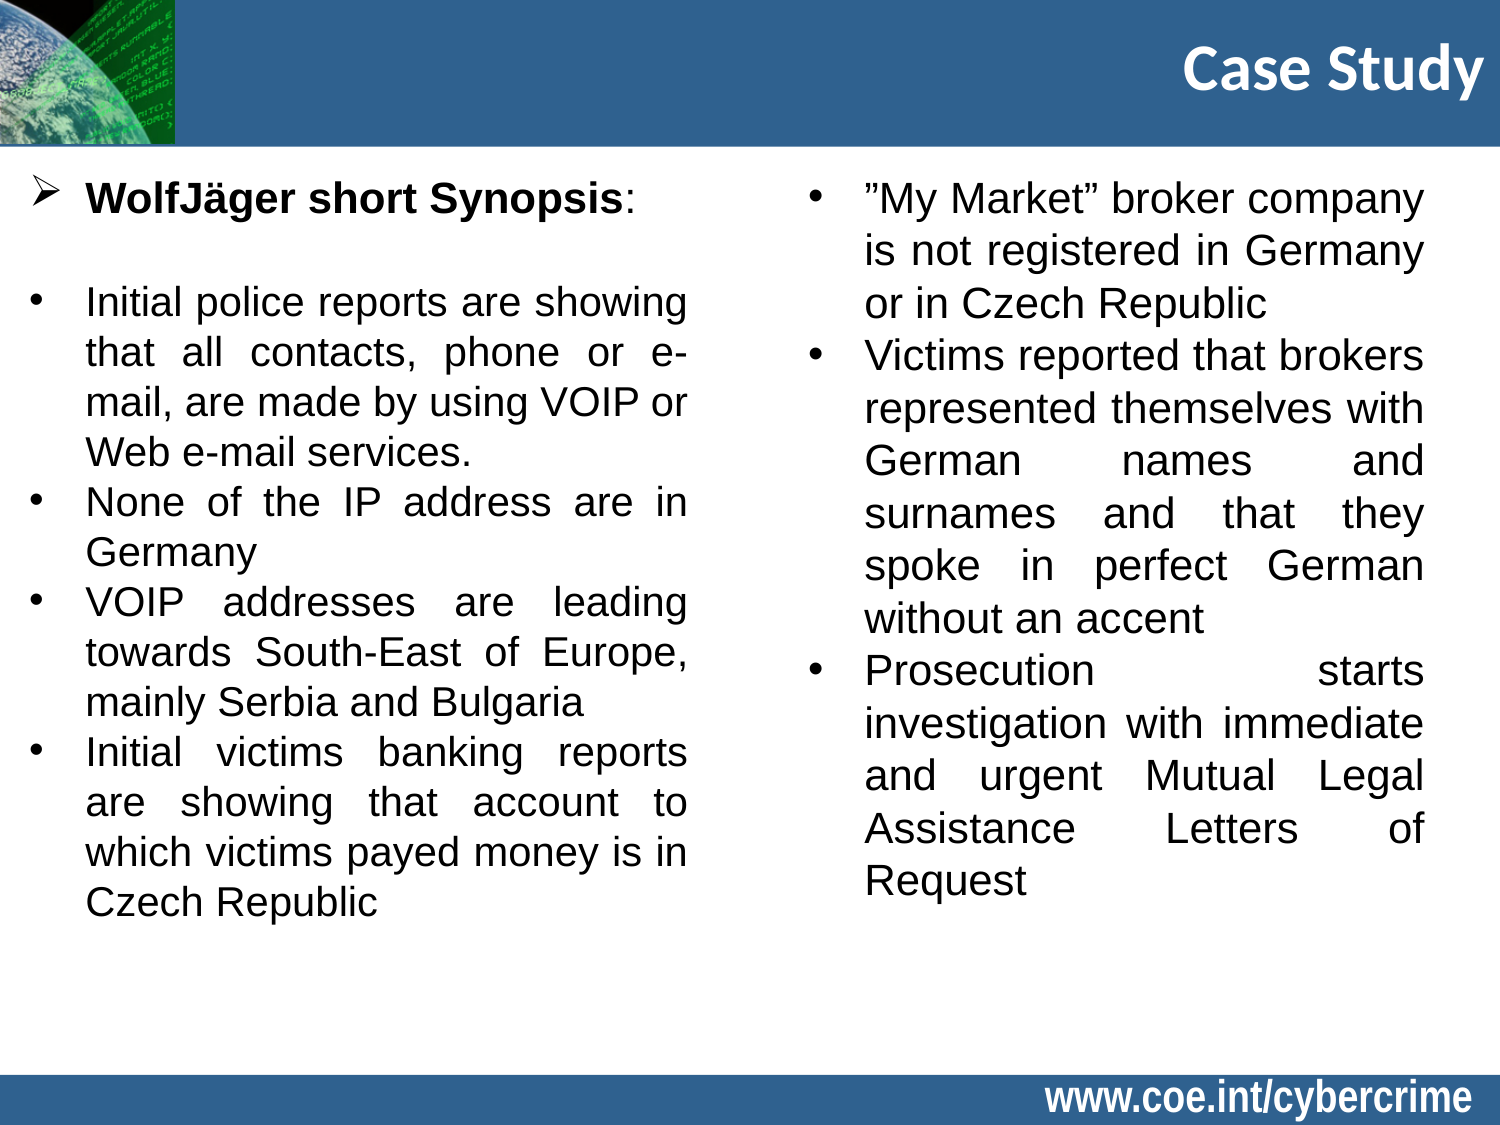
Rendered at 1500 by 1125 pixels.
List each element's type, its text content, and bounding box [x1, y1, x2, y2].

text_box ”My Market” broker company is not registered in Germany or in Czech Republic Victims reported that brokers represented themselves with German names and surnames and that they spoke in perfect German without an accent Prosecution starts investigation with immediate and urgent Mutual Legal Assistance Letters of Request [793, 161, 1440, 965]
text_box www.coe.int/cybercrime [1030, 1059, 1500, 1125]
text_box WolfJäger short Synopsis: Initial police reports are showing that all contacts, phone or e-mail, are made by using VOIP or Web e-mail services. None of the IP address are in Germany VOIP addresses are leading towards South-East of Europe, mainly Serbia and Bulgaria Initial victims banking reports are showing that account to which victims payed money is in Czech Republic [14, 161, 704, 932]
picture [0, 0, 175, 144]
text_box [0, 1073, 1030, 1125]
text_box Case Study [177, 0, 1500, 149]
